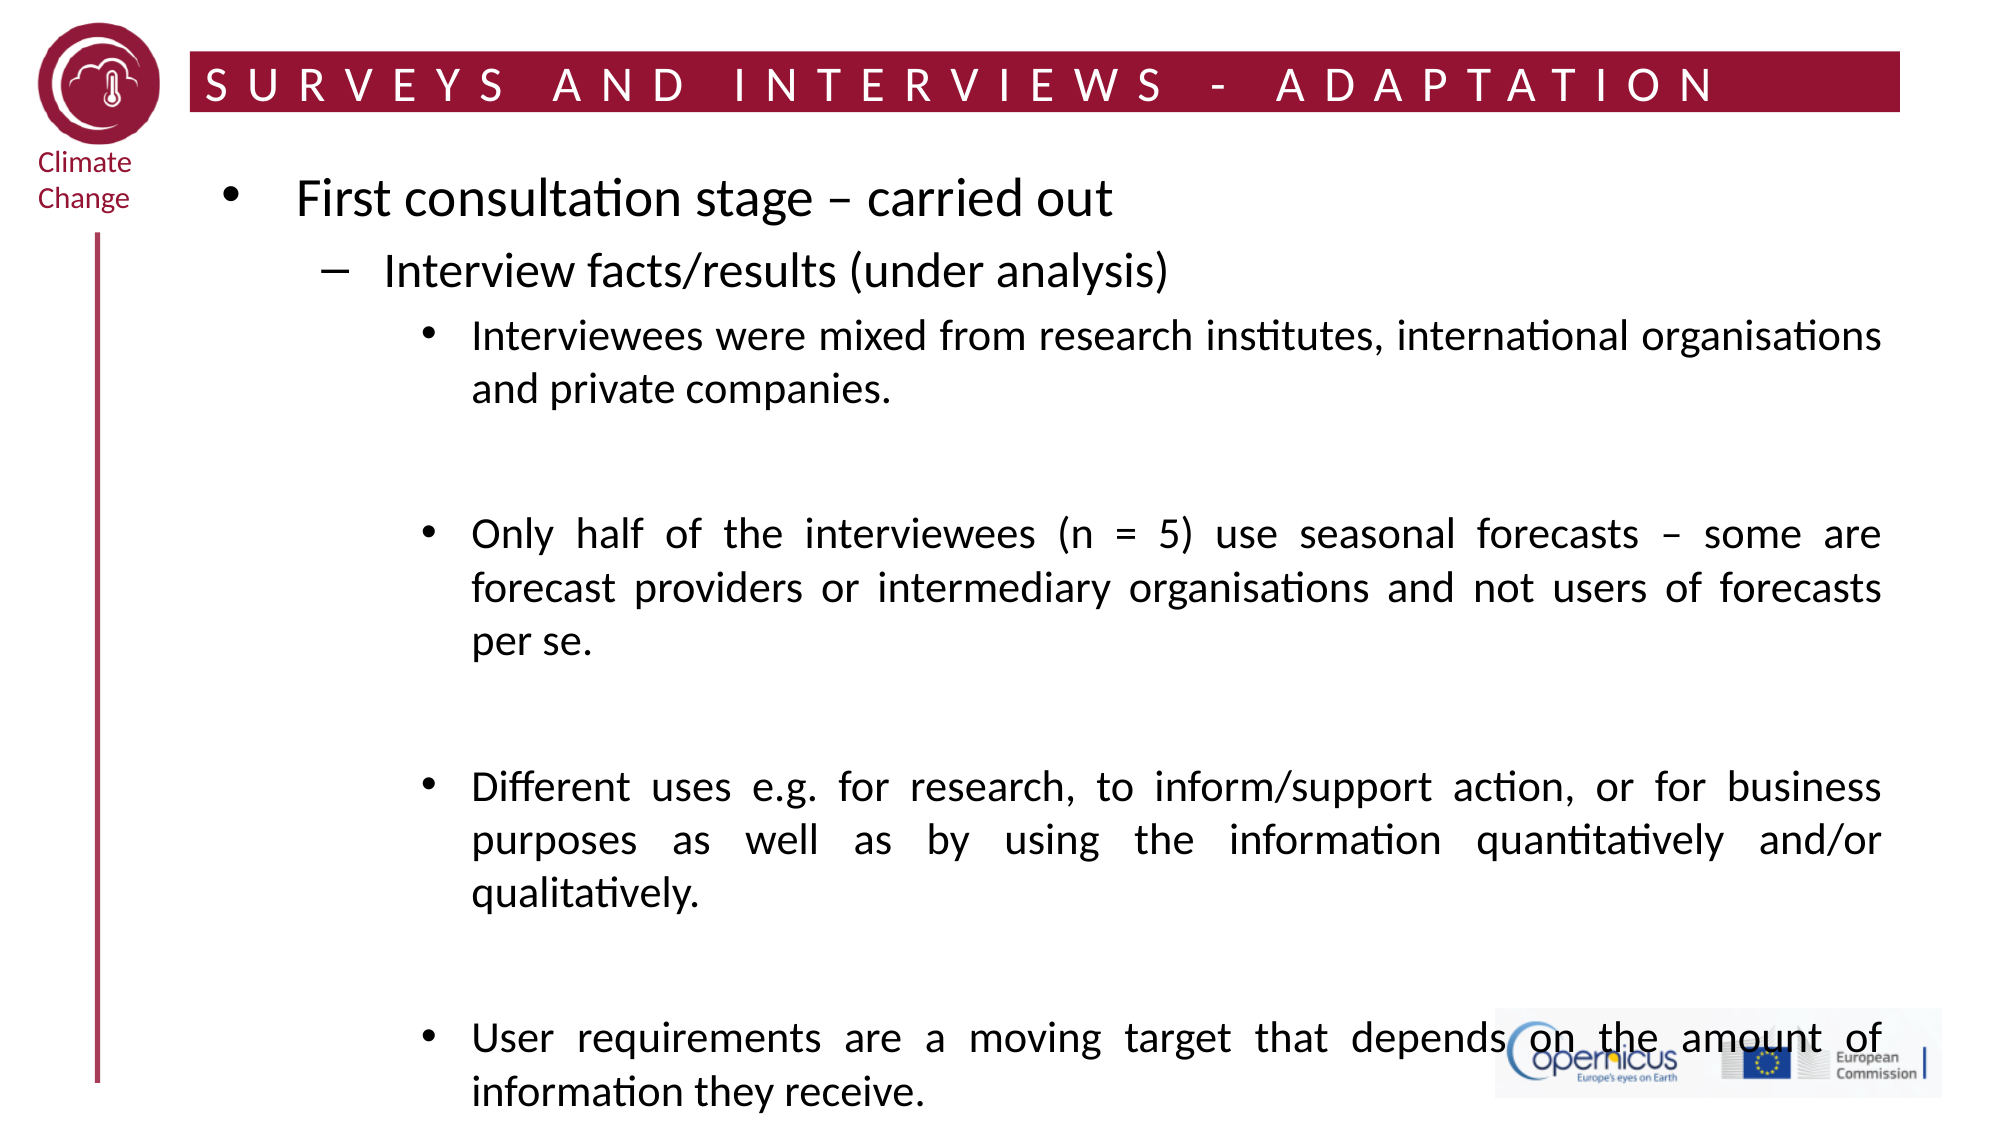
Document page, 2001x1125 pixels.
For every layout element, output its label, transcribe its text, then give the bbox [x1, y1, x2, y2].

title SURVEYS AND INTERVIEWS - ADAPTATION [189, 51, 1900, 113]
list First consultation stage – carried out Interview facts/results (under analysis) Interviewees were mixed from research institutes, international organisations and private companies. Only half of the interviewees (n = 5) use seasonal forecasts – some are forecast providers or intermediary organisations and not users of forecasts per se. Different uses e.g. for research, to inform/support action, or for business purposes as well as by using the information quantitatively and/or qualitatively. User requirements are a moving target that depends on the amount of information they receive. [206, 153, 1900, 1125]
picture [1900, 1008, 1942, 1098]
picture [25, 4, 171, 155]
